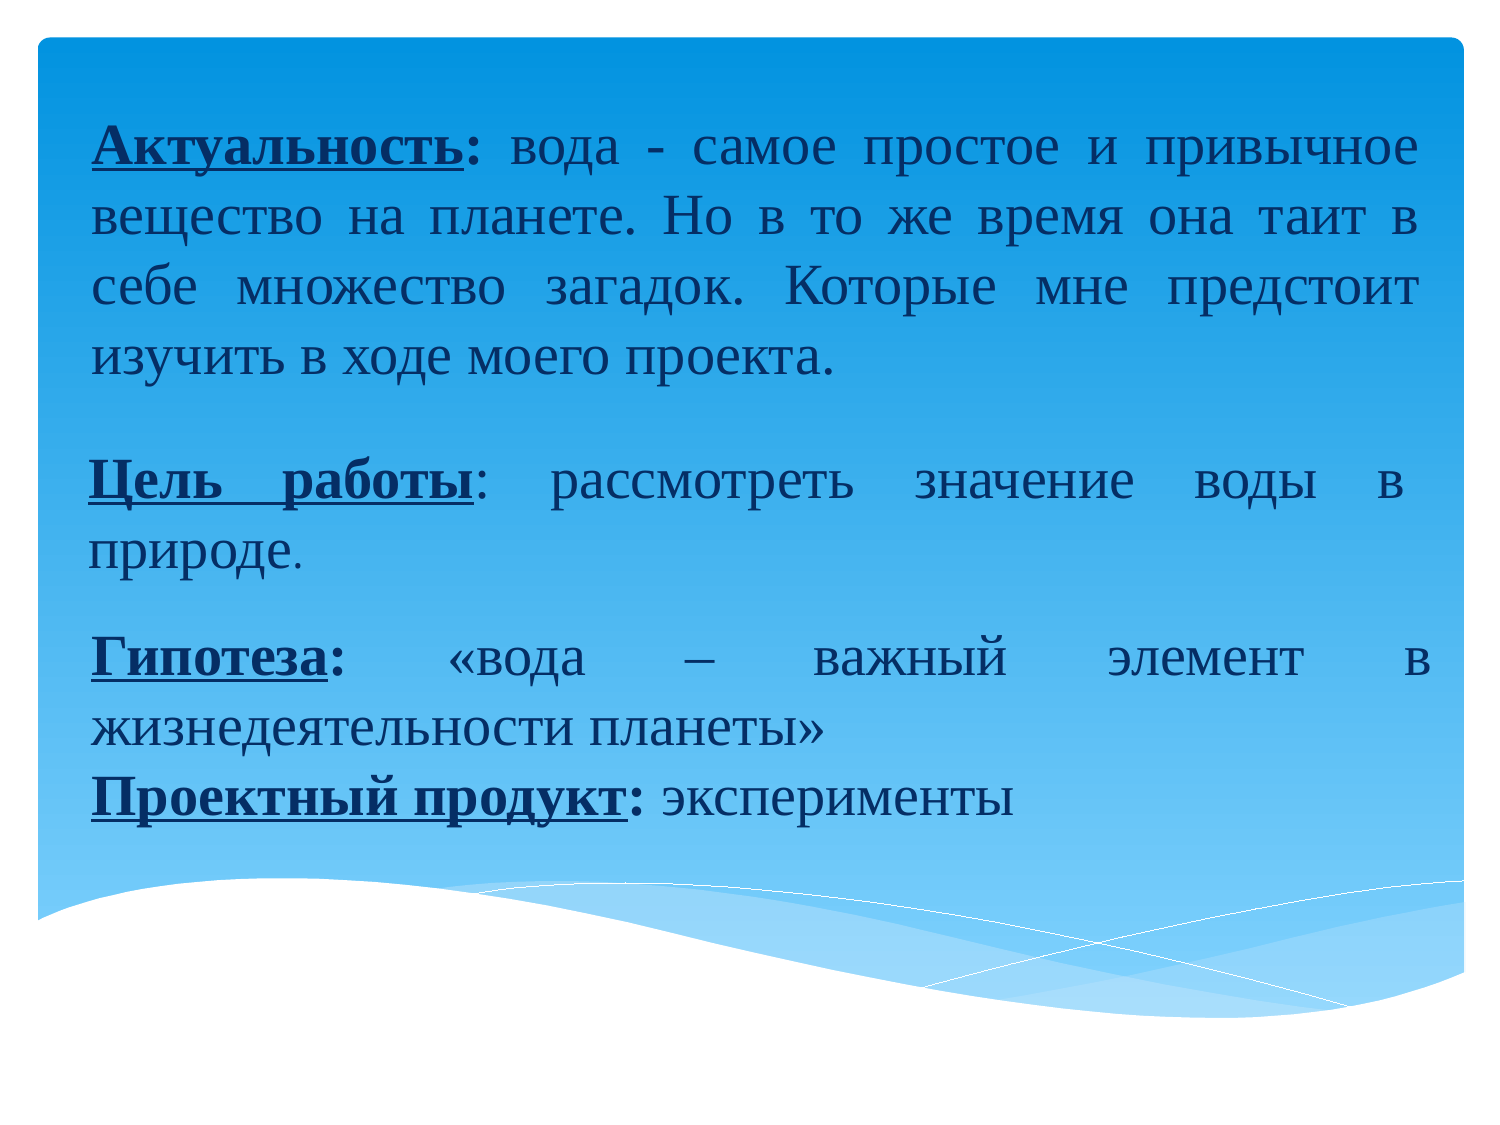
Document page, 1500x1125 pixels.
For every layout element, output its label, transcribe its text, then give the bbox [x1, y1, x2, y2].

title Актуальность: вода - самое простое и привычное вещество на планете. Но в то же время она таит в себе множество загадок. Которые мне предстоит изучить в ходе моего проекта. [76, 101, 1436, 394]
subtitle Цель работы: рассмотреть значение воды в природе. [73, 432, 1420, 675]
text_box Гипотеза: «вода – важный элемент в жизнедеятельности планеты» Проектный продукт: эксперименты [76, 609, 1447, 905]
